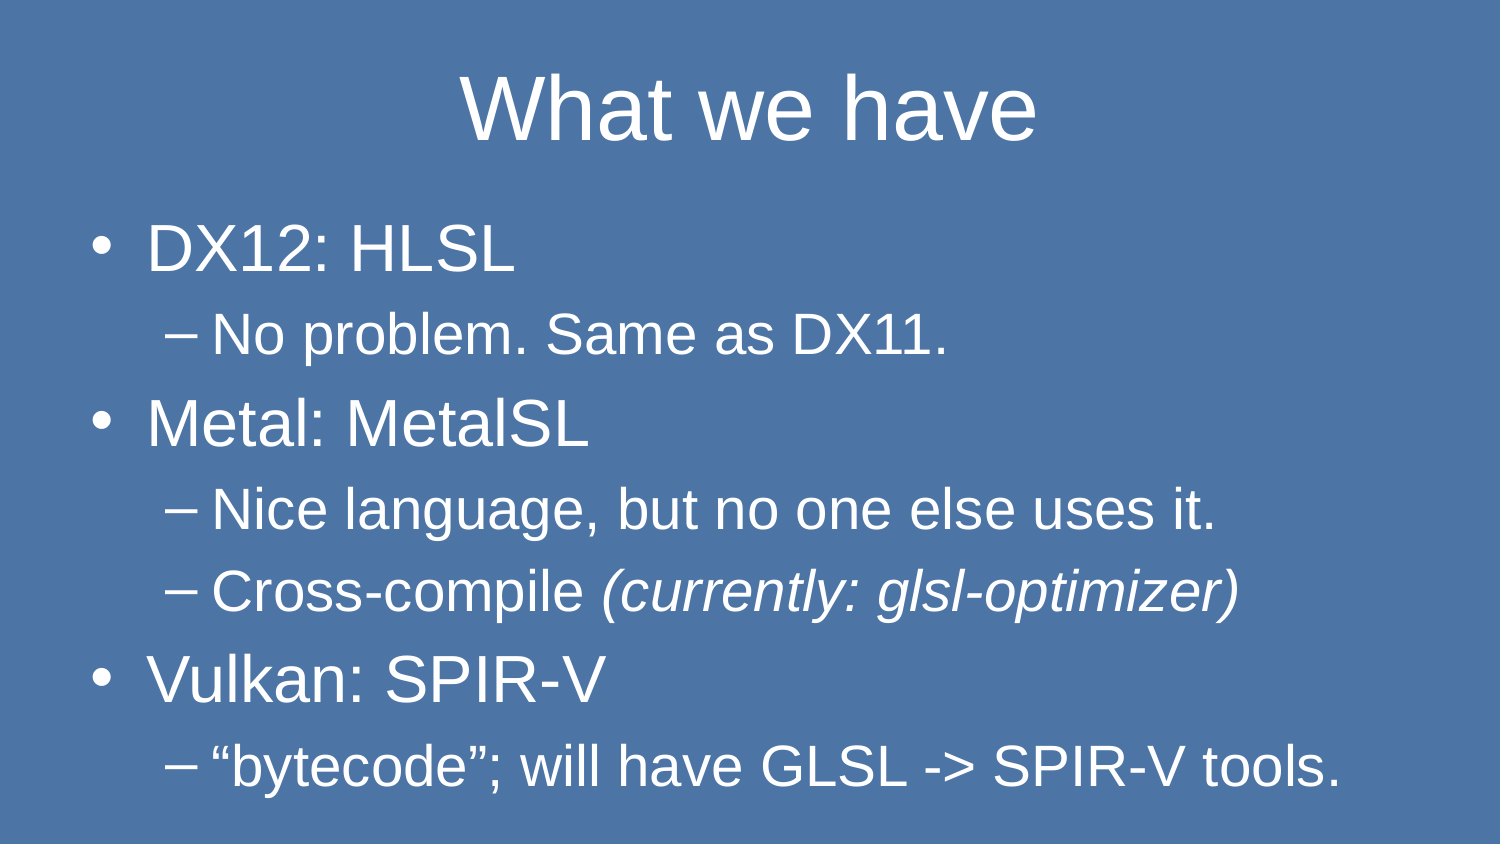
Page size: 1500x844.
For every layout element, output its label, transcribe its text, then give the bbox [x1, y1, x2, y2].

title What we have [74, 33, 1426, 175]
list DX12: HLSL No problem. Same as DX11. Metal: MetalSL Nice language, but no one else uses it. Cross-compile (currently: glsl-optimizer) Vulkan: SPIR-V “bytecode”; will have GLSL -> SPIR-V tools. [74, 196, 1426, 754]
